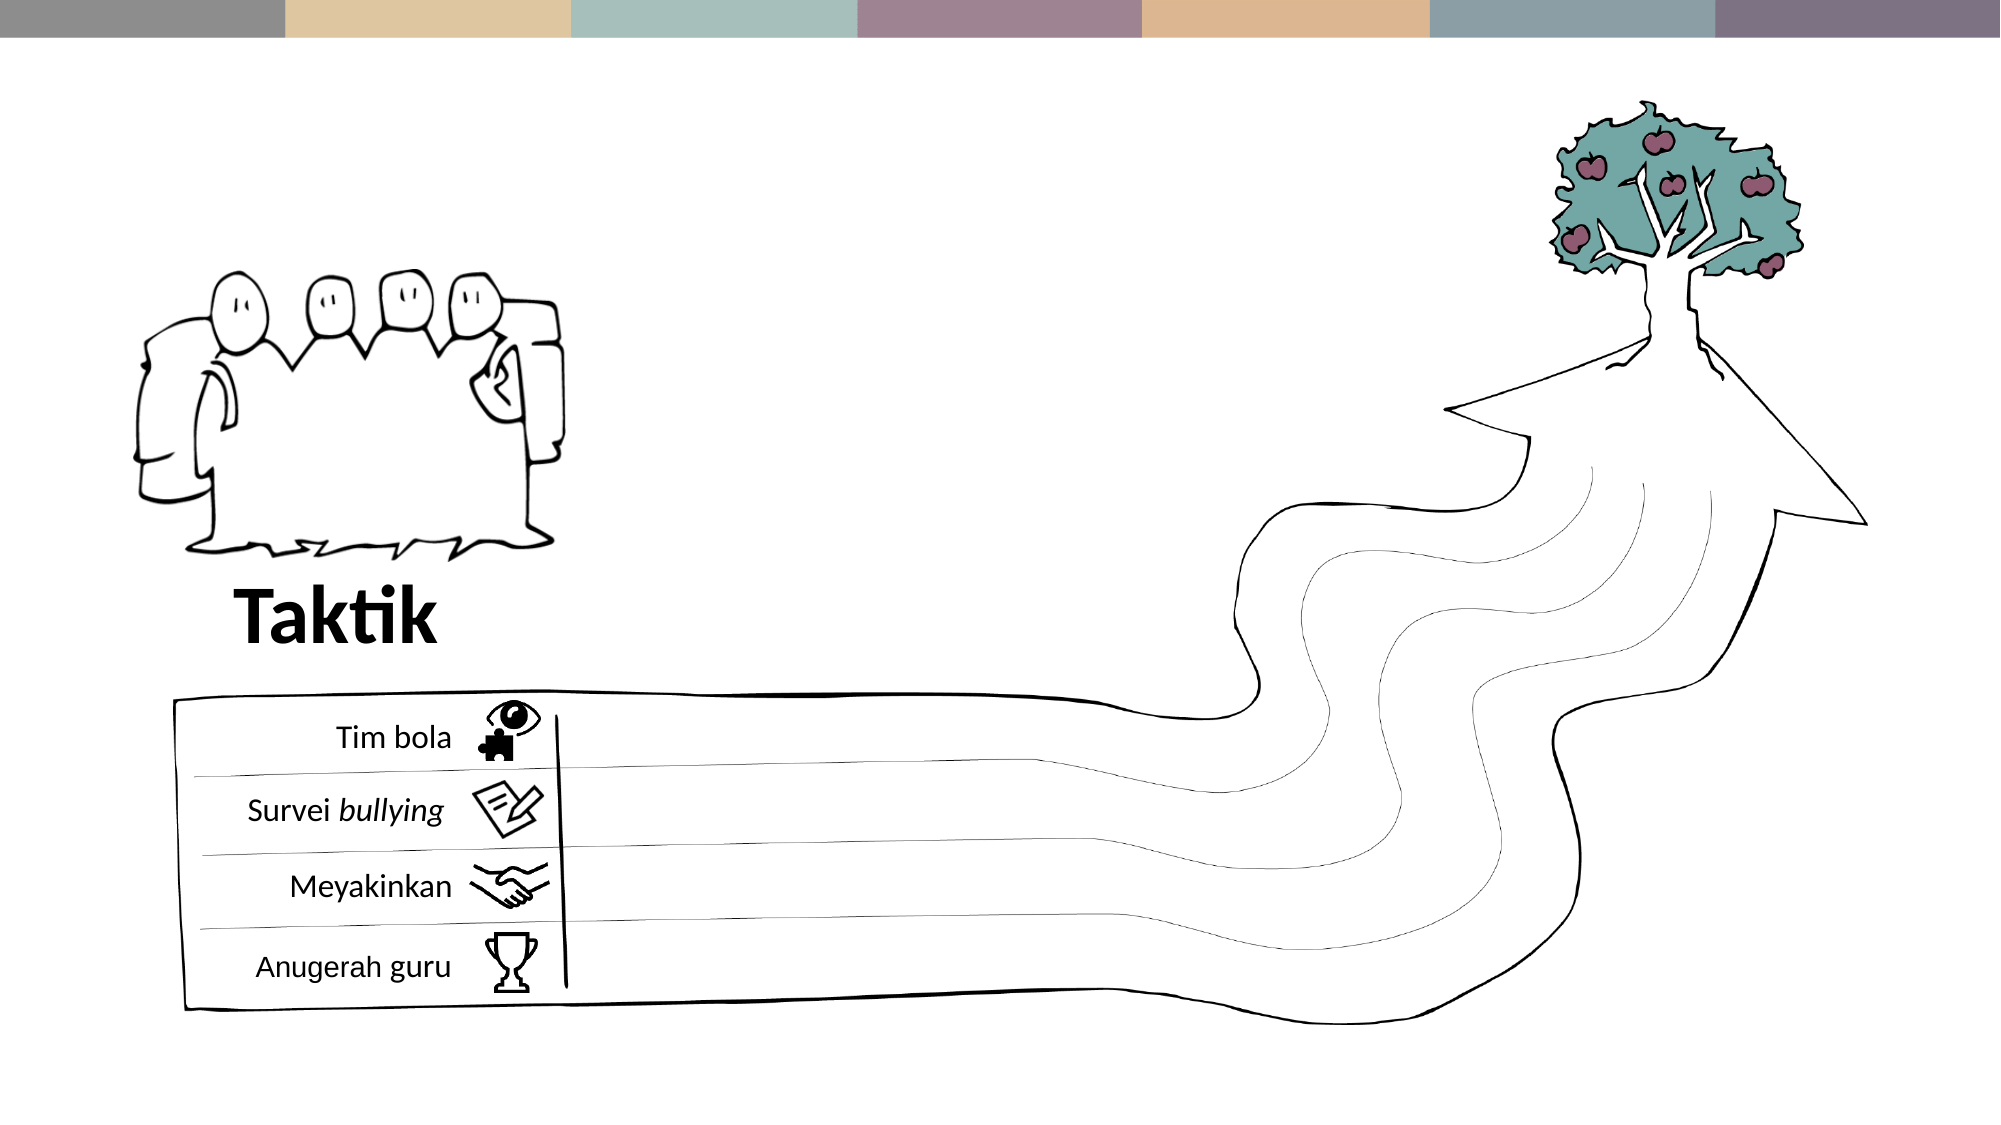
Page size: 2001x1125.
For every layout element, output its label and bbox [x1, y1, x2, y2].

picture [133, 100, 1869, 1025]
picture [0, 0, 2000, 38]
